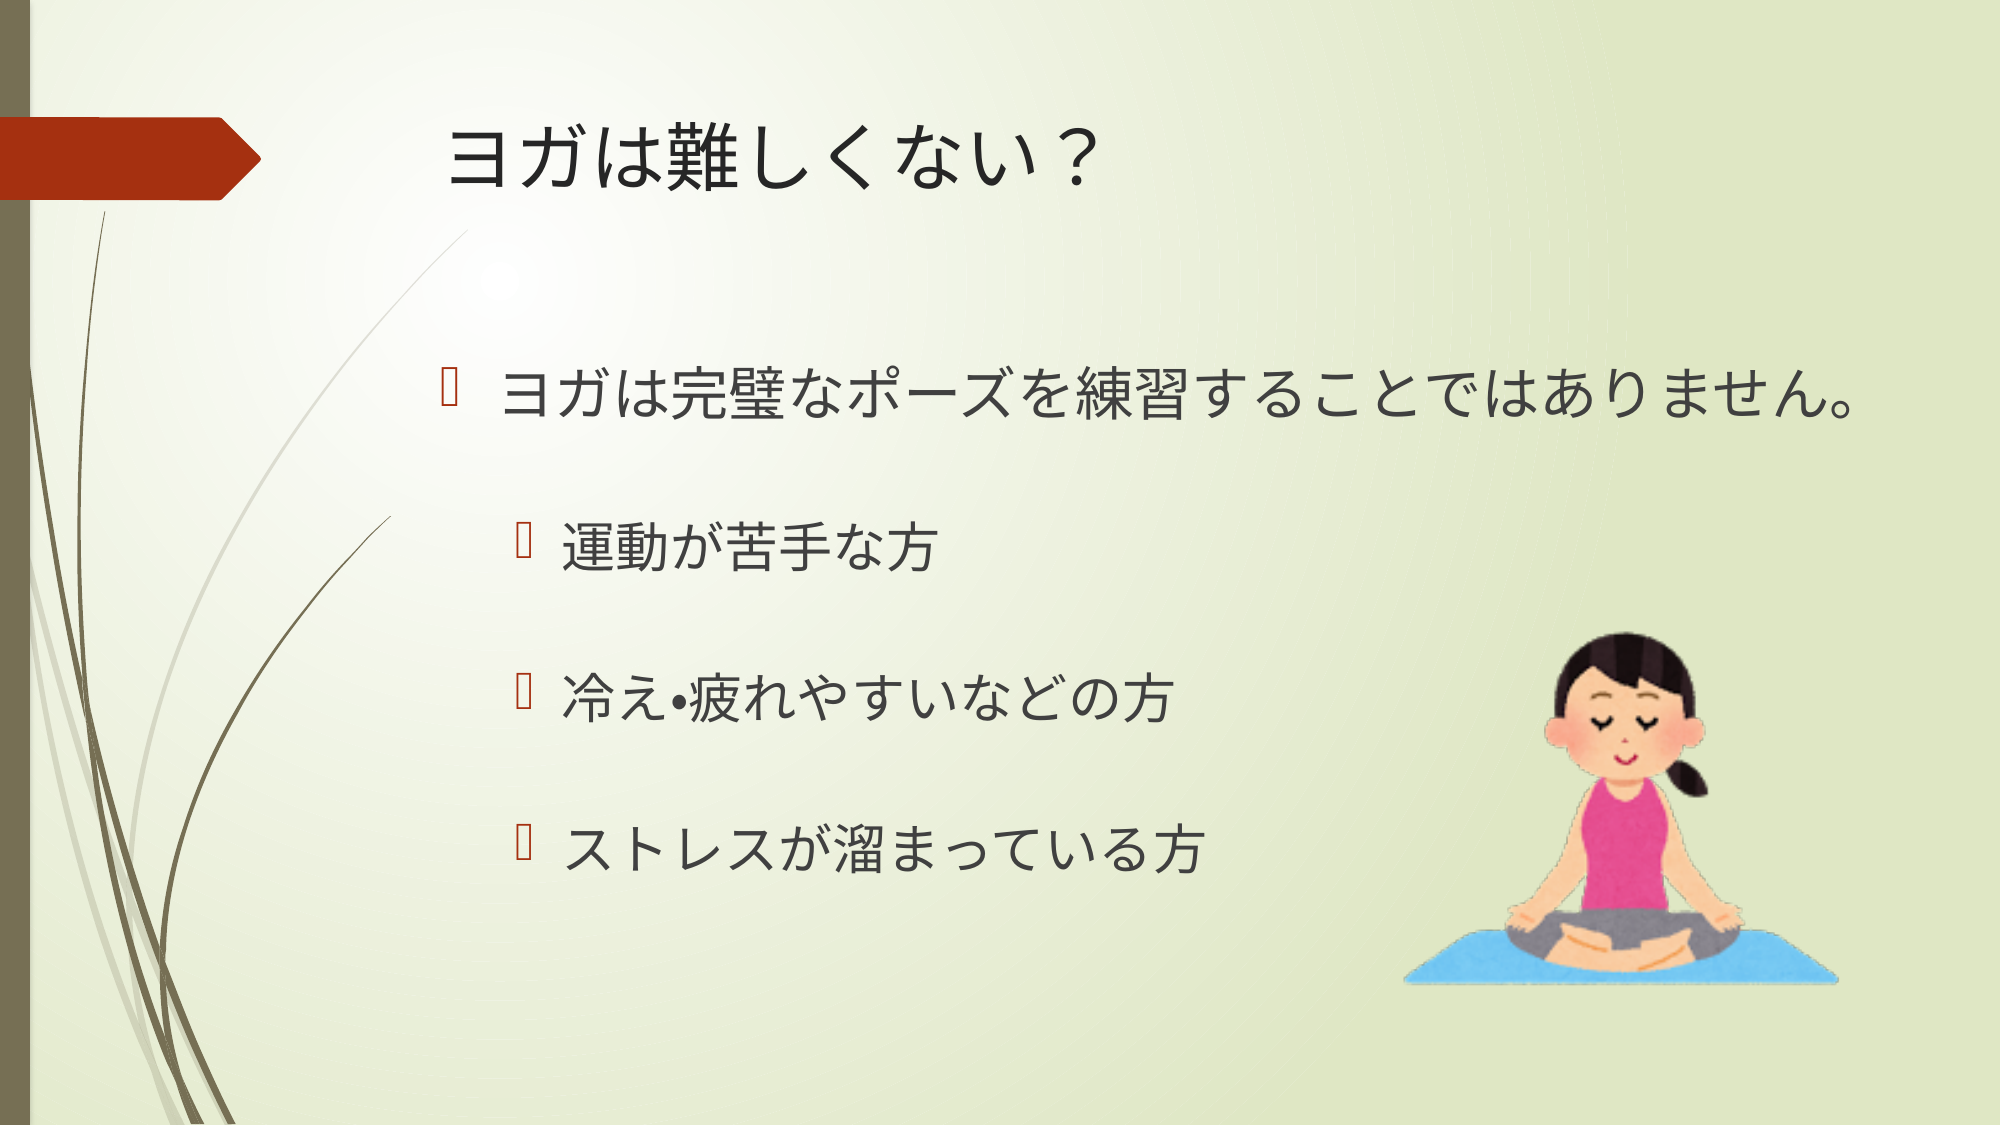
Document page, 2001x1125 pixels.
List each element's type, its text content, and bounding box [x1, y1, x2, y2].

list ヨガは完璧なポーズを練習することではありません。 運動が苦手な方 冷え・疲れやすいなどの方 ストレスが溜まっている方 [424, 350, 1888, 970]
picture [1400, 598, 1844, 1042]
title ヨガは難しくない？ [425, 102, 1888, 313]
